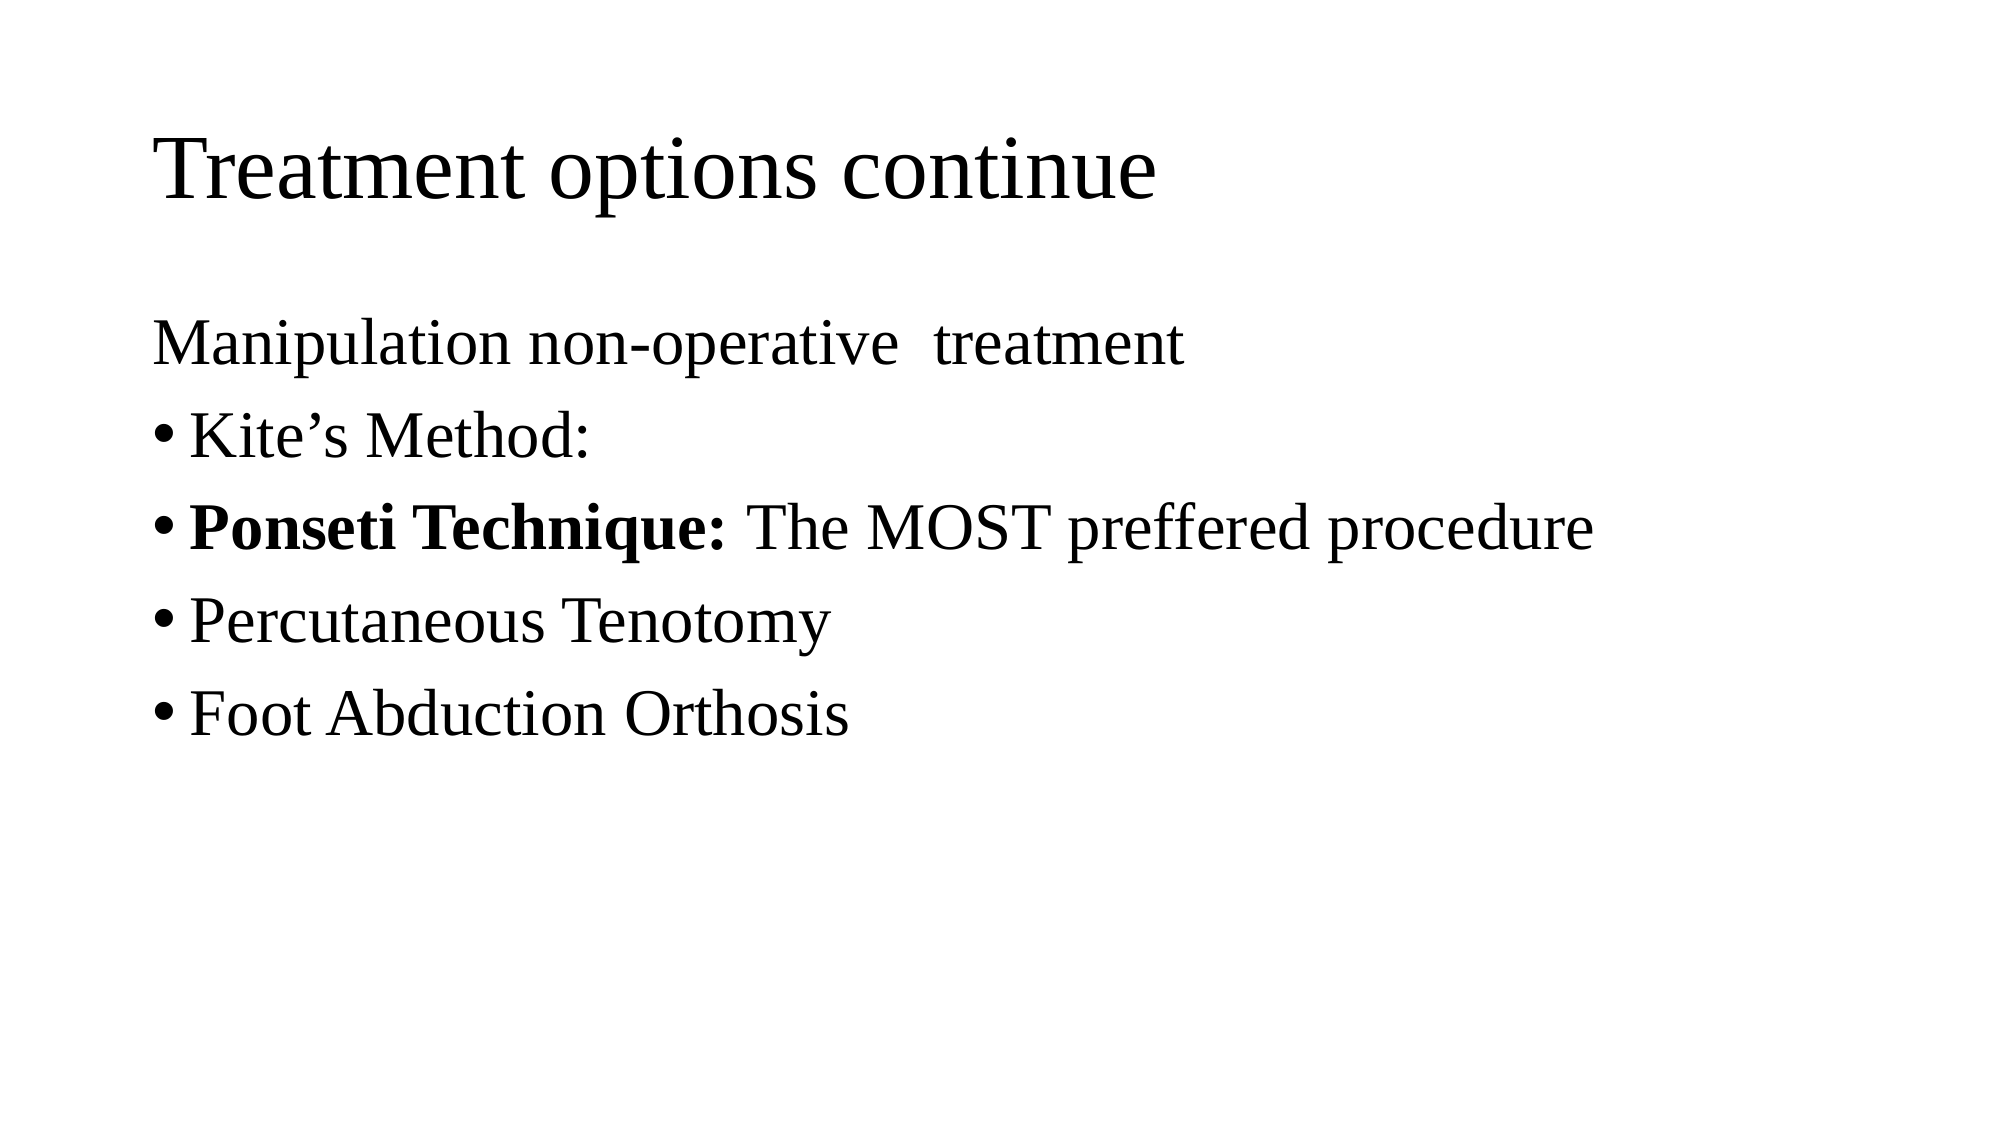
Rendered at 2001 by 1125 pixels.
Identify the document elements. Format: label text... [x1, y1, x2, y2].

list Manipulation non-operative treatment Kite’s Method: Ponseti Technique: The MOST preffered procedure Percutaneous Tenotomy Foot Abduction Orthosis [137, 299, 1863, 1014]
title Treatment options continue [137, 59, 1863, 278]
